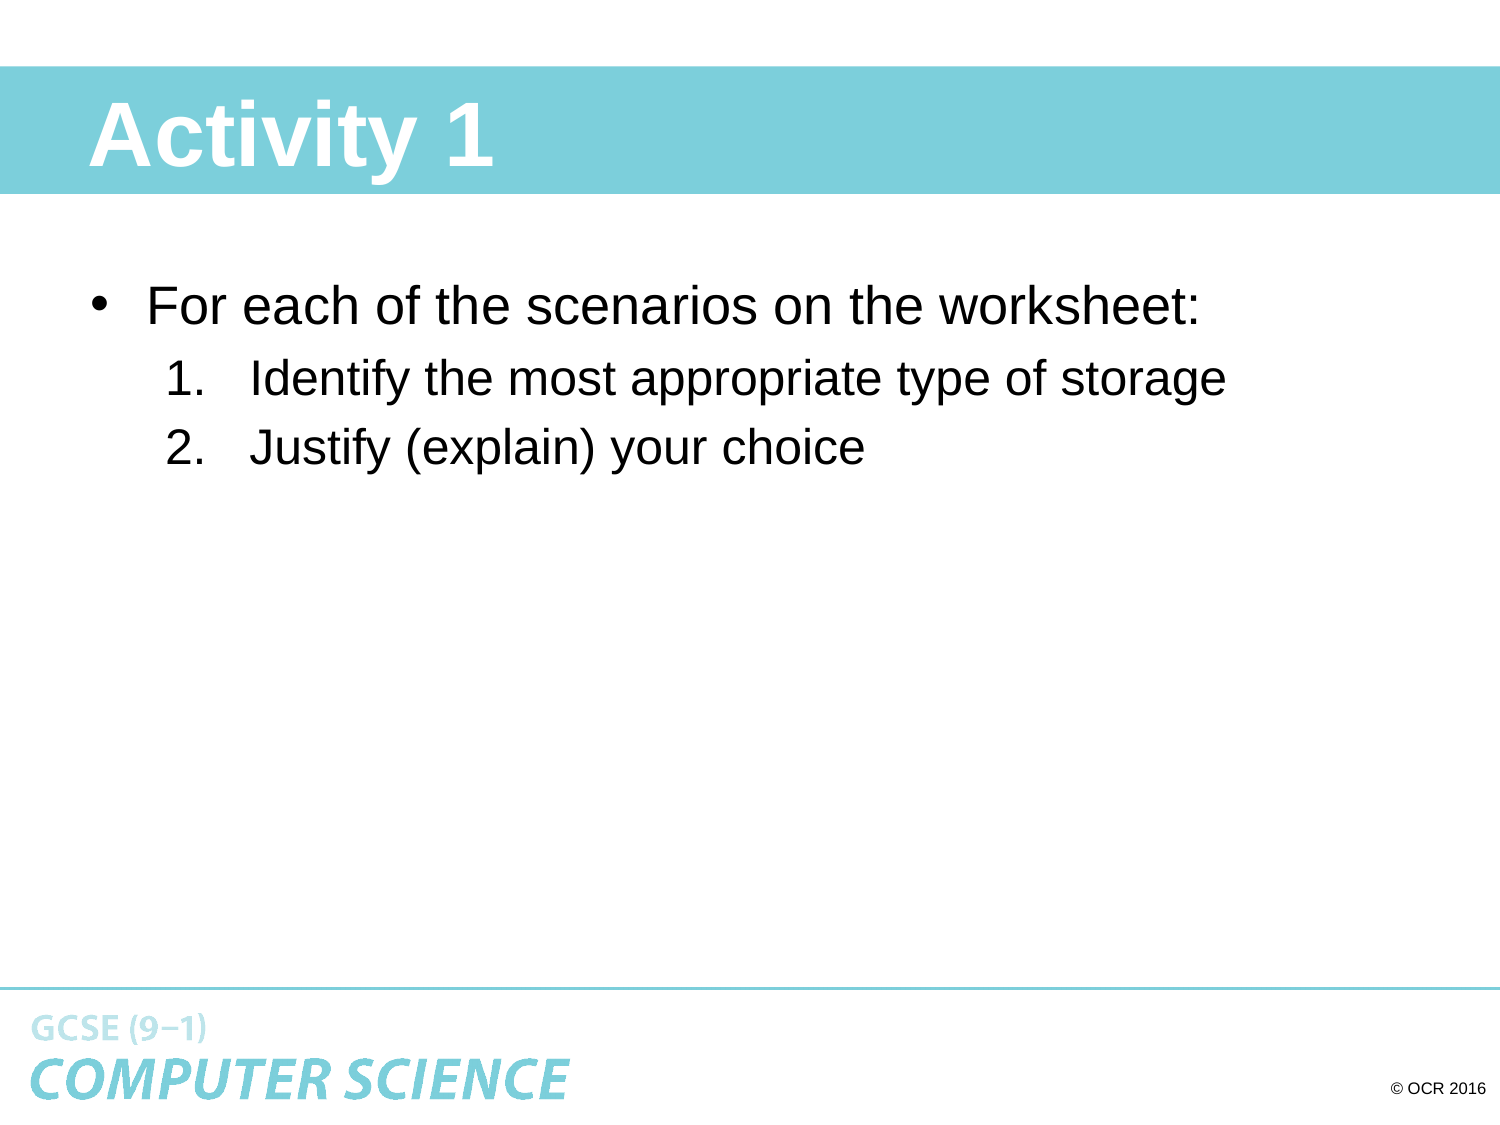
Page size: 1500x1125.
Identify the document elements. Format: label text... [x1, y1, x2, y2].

title Activity 1 [0, 66, 1500, 194]
list For each of the scenarios on the worksheet: Identify the most appropriate type of storage Justify (explain) your choice [75, 262, 1400, 965]
picture [0, 987, 1500, 1124]
